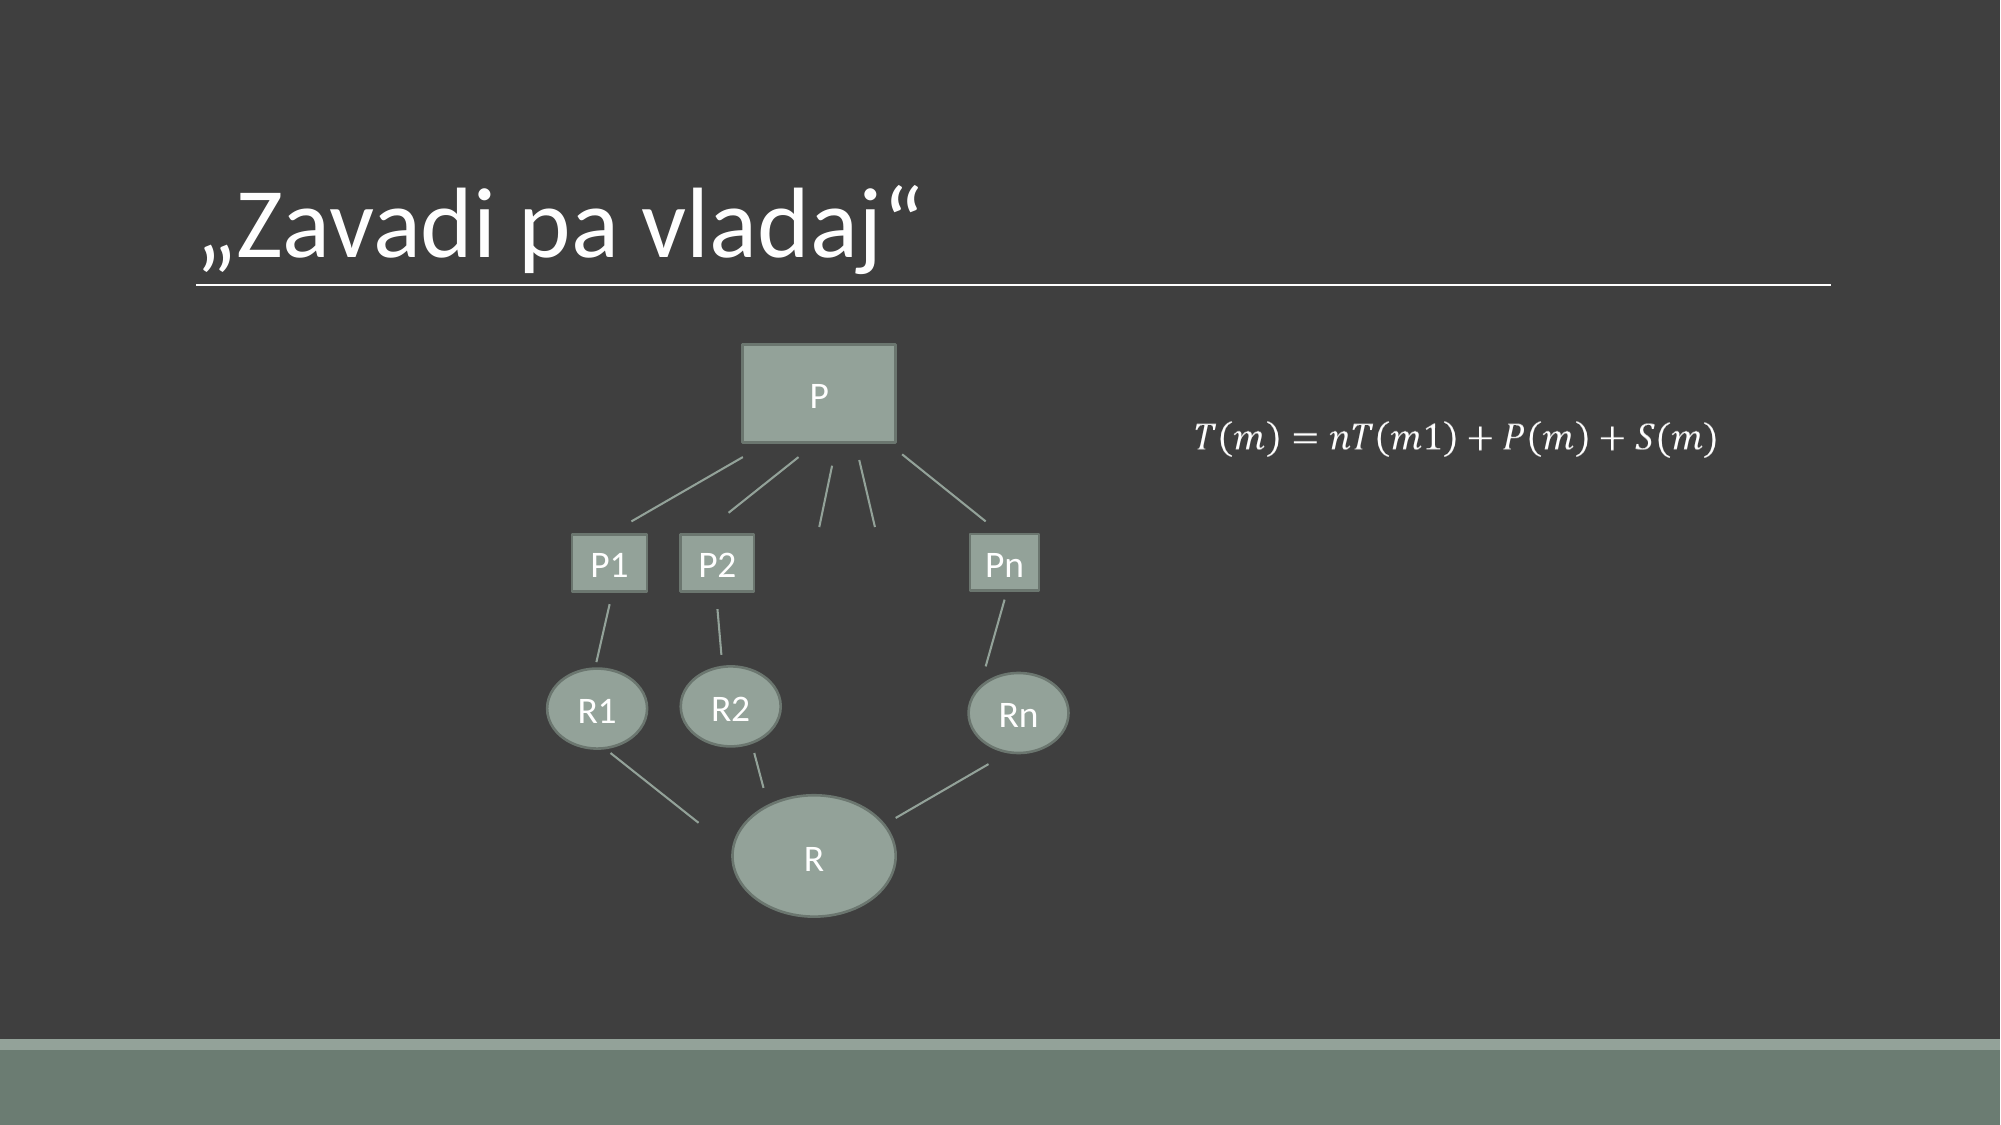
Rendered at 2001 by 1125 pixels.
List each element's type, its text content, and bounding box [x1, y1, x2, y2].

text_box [631, 456, 744, 522]
text_box R2 [680, 666, 781, 747]
text_box P2 [680, 534, 755, 592]
text_box P1 [572, 534, 648, 592]
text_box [895, 763, 989, 819]
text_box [610, 752, 699, 824]
text_box R [732, 795, 896, 917]
text_box [1187, 414, 1726, 460]
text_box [858, 459, 876, 528]
text_box Pn [969, 534, 1040, 591]
title „Zavadi pa vladaj“ [180, 47, 1830, 285]
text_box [717, 608, 722, 656]
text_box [818, 465, 833, 528]
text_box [754, 752, 764, 789]
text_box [728, 456, 799, 514]
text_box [901, 454, 986, 522]
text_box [985, 599, 1005, 667]
text_box Rn [968, 672, 1069, 754]
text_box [596, 603, 610, 663]
text_box R1 [547, 668, 648, 749]
text_box P [742, 344, 896, 443]
